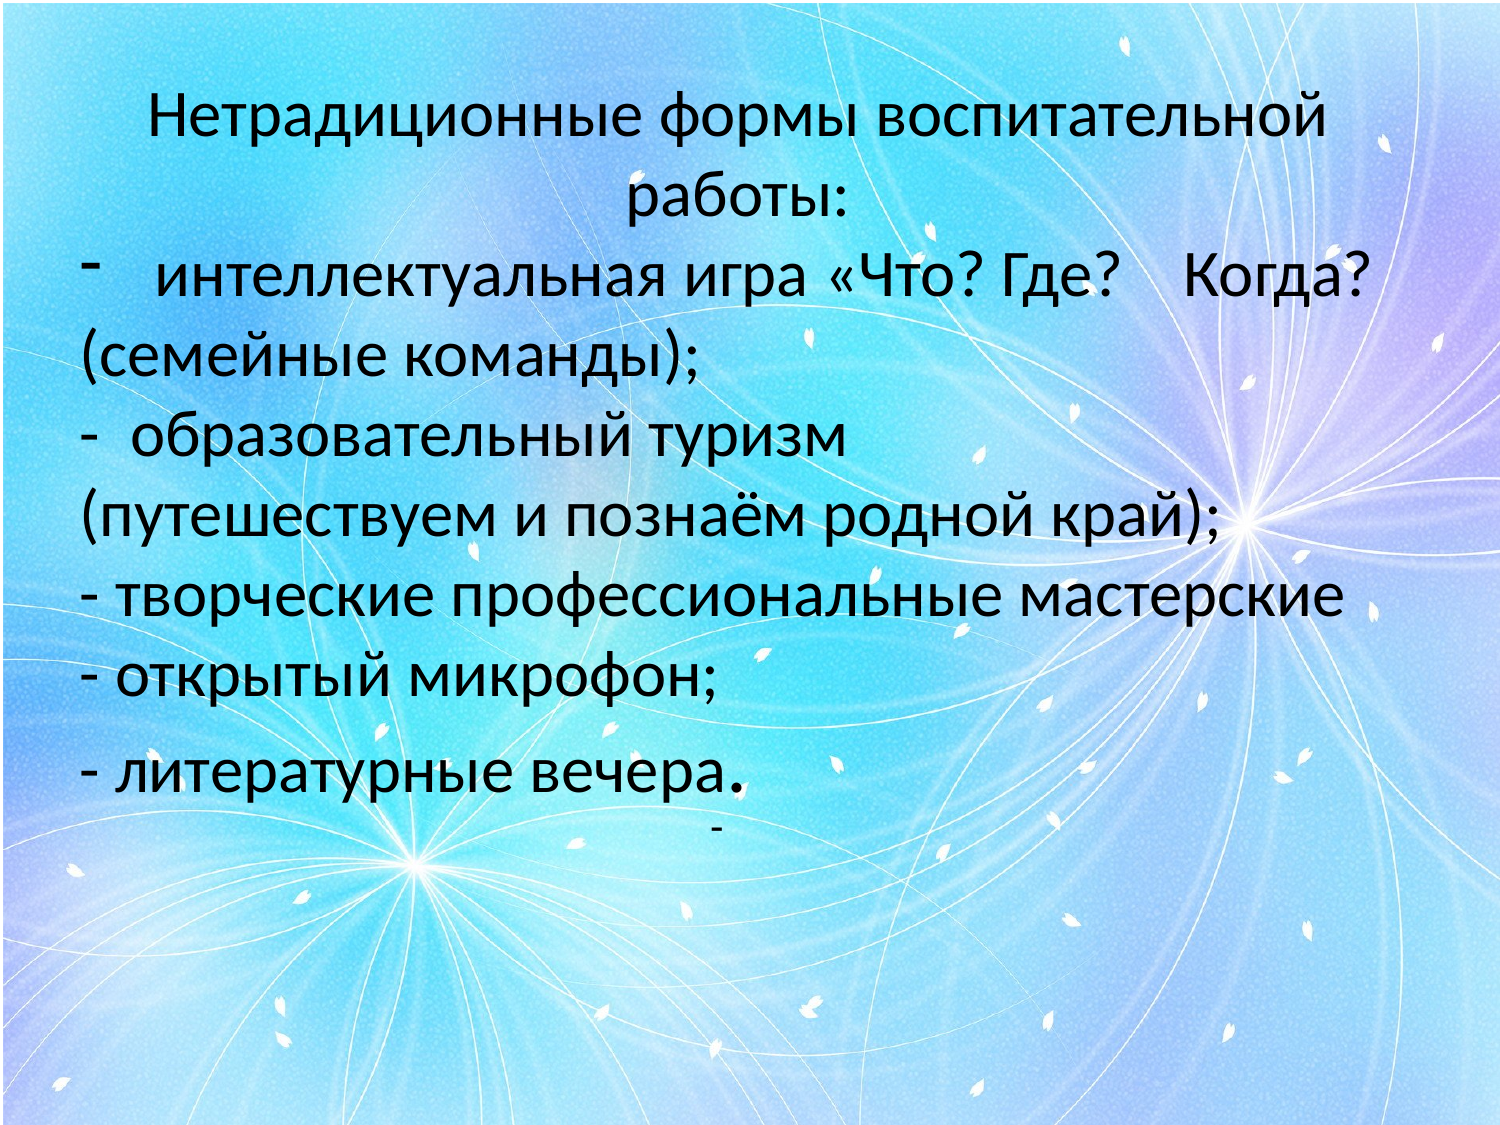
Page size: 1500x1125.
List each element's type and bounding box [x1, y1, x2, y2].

list [2, 3, 1500, 1125]
